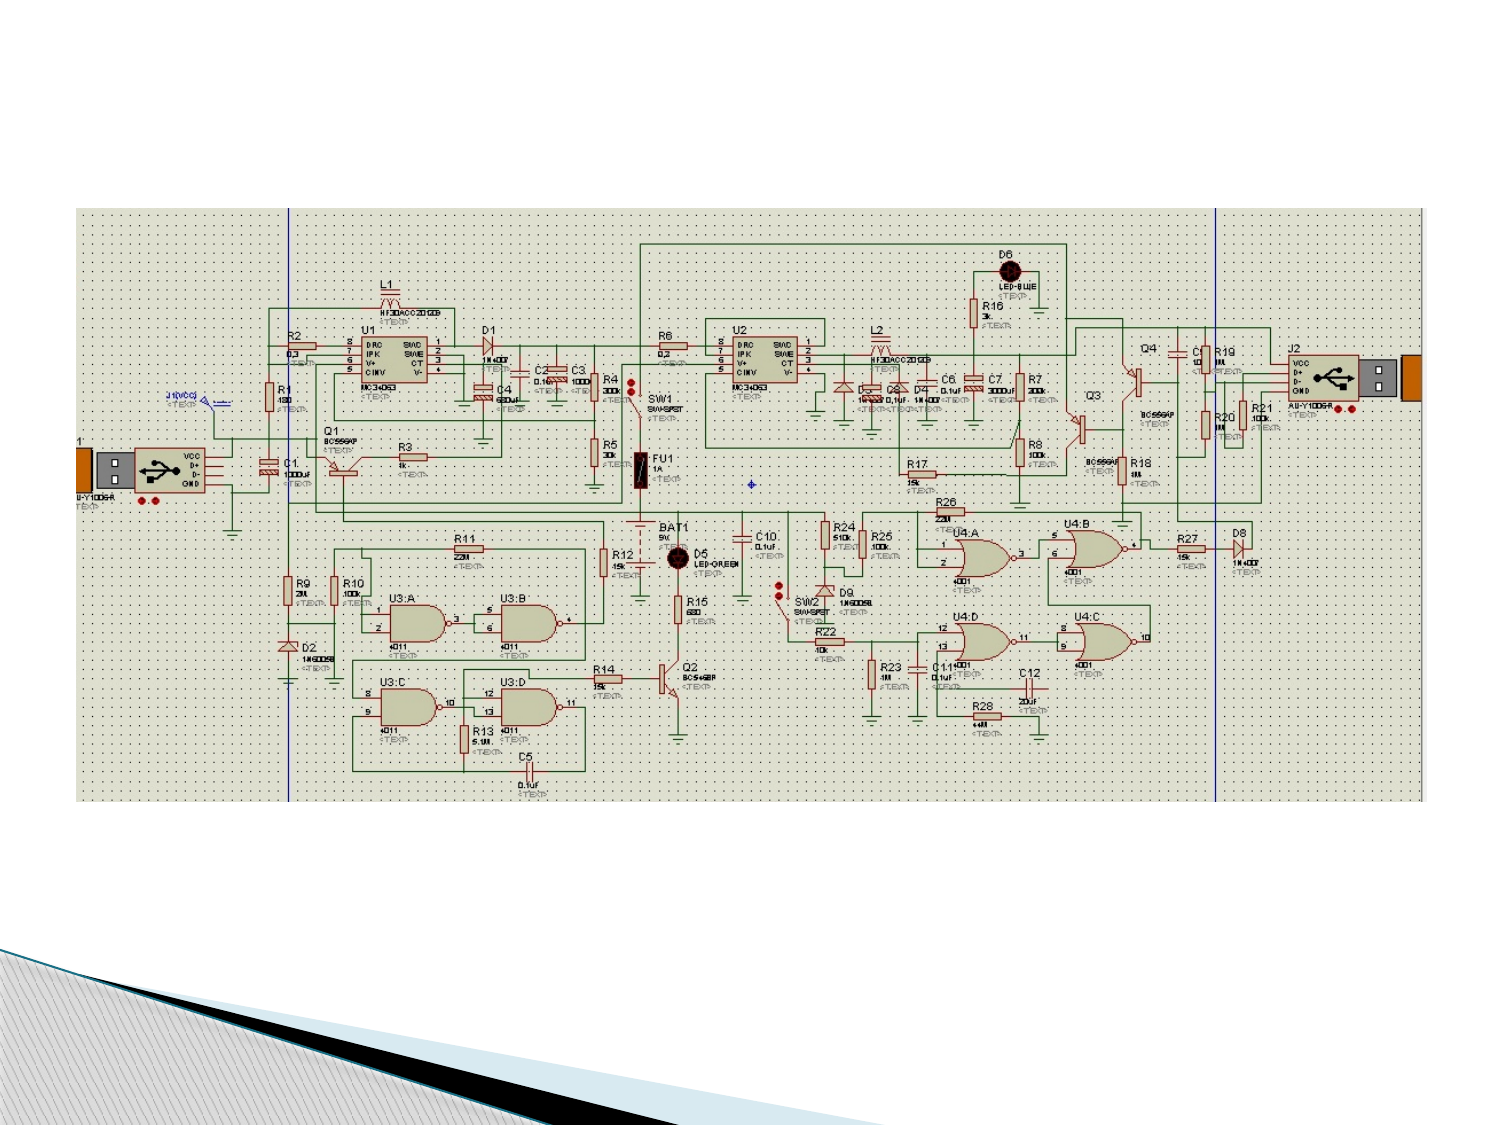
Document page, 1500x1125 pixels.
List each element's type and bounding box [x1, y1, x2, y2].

list [76, 207, 1427, 802]
